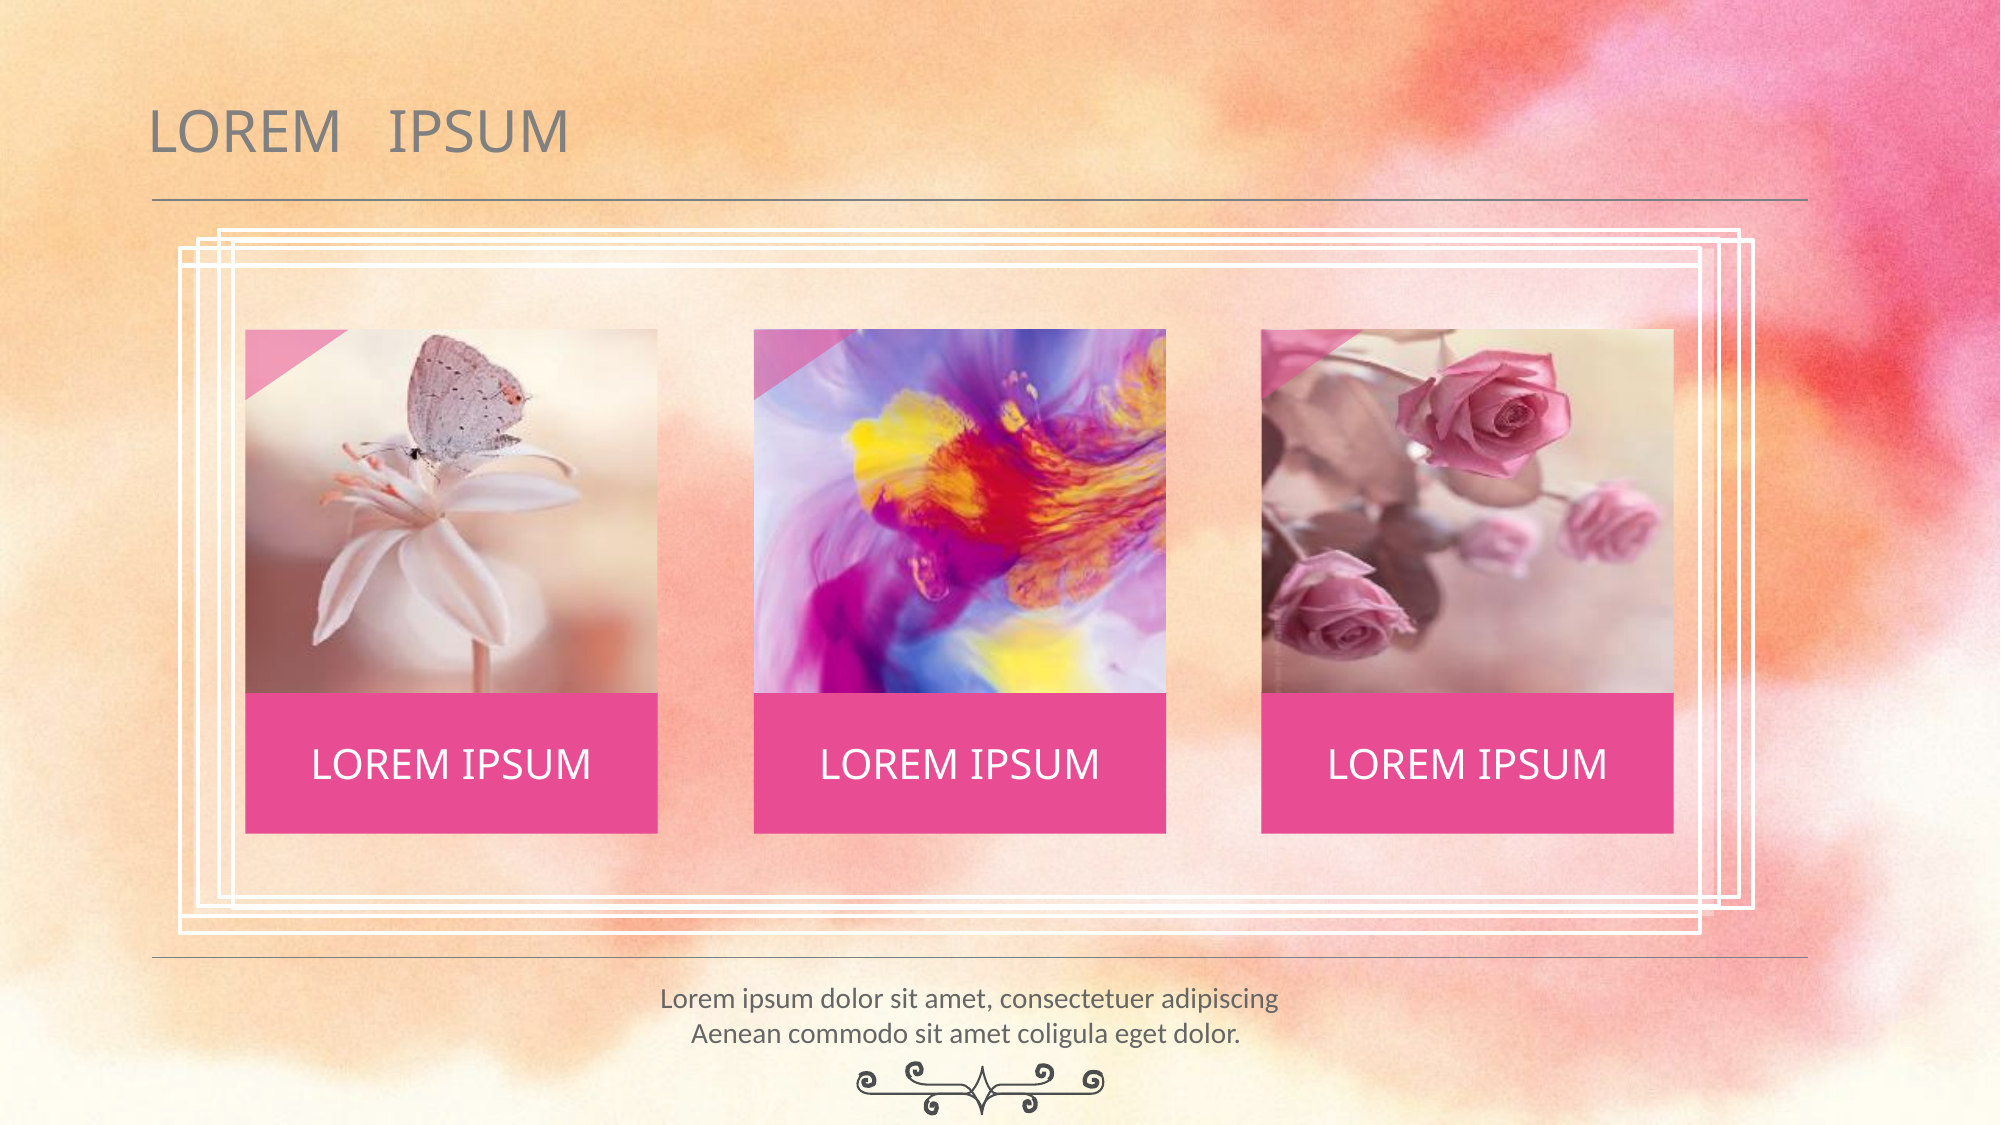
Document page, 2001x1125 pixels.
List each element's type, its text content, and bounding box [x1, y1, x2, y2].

text_box LOREM IPSUM [132, 55, 658, 204]
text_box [925, 1066, 1037, 1114]
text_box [245, 329, 1674, 834]
text_box [0, 0, 2000, 1125]
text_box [906, 1062, 1054, 1115]
text_box [1702, 910, 1716, 918]
text_box [178, 917, 1702, 935]
text_box [178, 246, 1702, 918]
text_box [217, 228, 1741, 238]
text_box [1702, 238, 1755, 910]
text_box [196, 237, 1721, 908]
text_box Lorem ipsum dolor sit amet, consectetuer adipiscing Aenean commodo sit amet coligula eget dolor. [645, 972, 1294, 1092]
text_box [1059, 1071, 1111, 1112]
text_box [851, 1071, 901, 1112]
